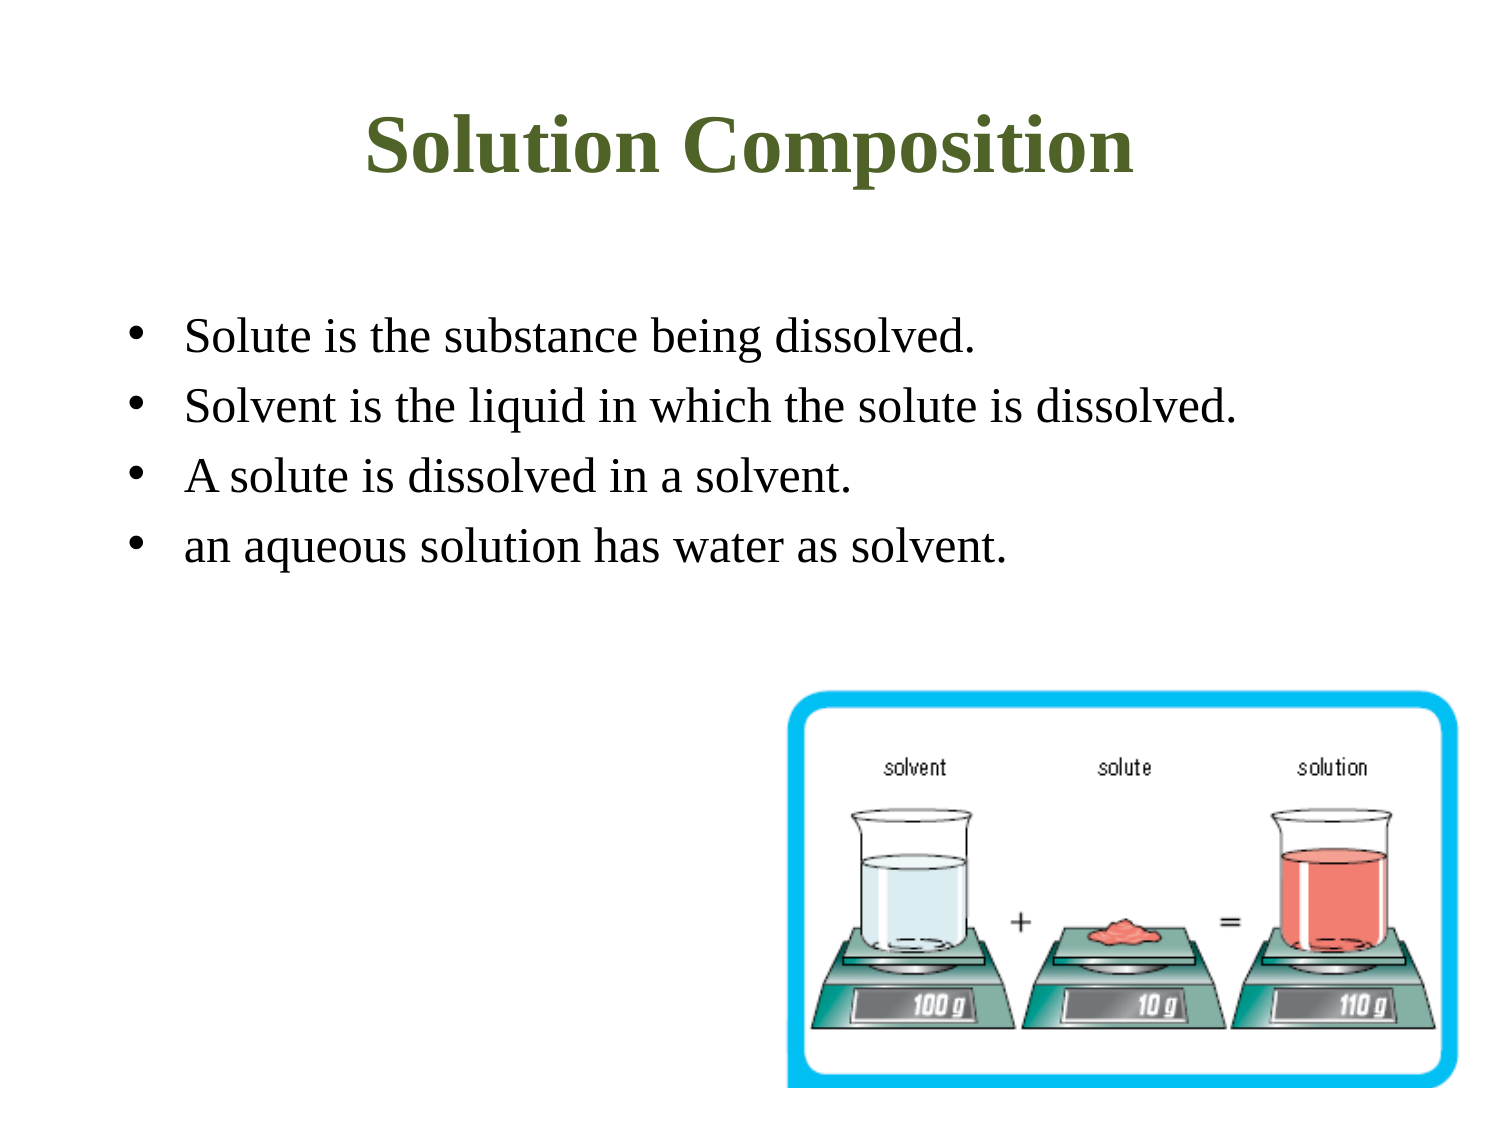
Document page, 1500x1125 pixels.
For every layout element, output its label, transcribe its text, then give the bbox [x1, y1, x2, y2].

list Solute is the substance being dissolved. Solvent is the liquid in which the solute is dissolved. A solute is dissolved in a solvent. an aqueous solution has water as solvent. [112, 224, 1488, 968]
title Solution Composition [75, 45, 1425, 233]
picture [781, 687, 1463, 1088]
picture [804, 707, 1442, 1074]
